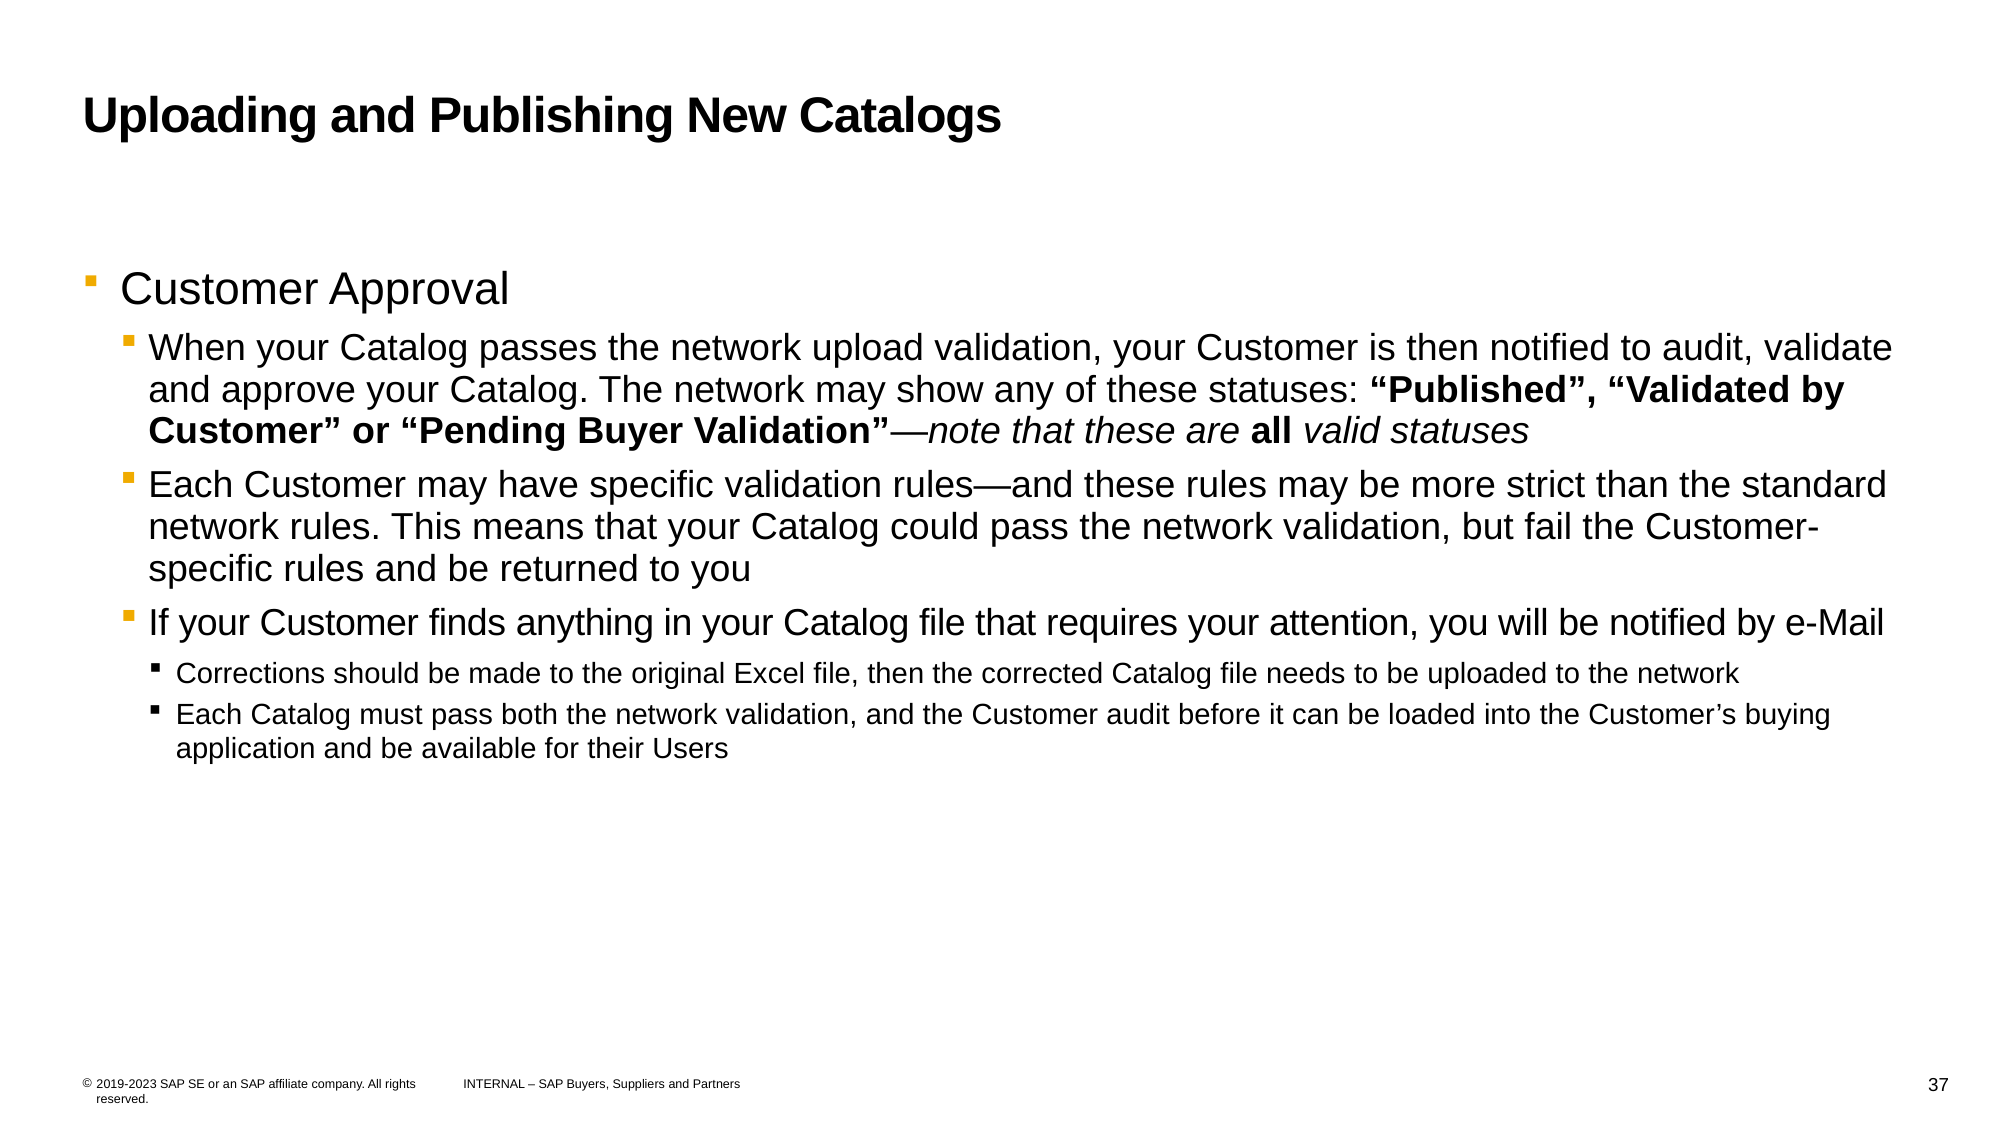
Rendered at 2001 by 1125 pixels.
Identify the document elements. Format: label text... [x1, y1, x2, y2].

title Uploading and Publishing New Catalogs [82, 82, 1918, 144]
list Customer Approval When your Catalog passes the network upload validation, your Customer is then notified to audit, validate and approve your Catalog. The network may show any of these statuses: “Published”, “Validated by Customer” or “Pending Buyer Validation”—note that these are all valid statuses Each Customer may have specific validation rules—and these rules may be more strict than the standard network rules. This means that your Catalog could pass the network validation, but fail the Customer-specific rules and be returned to you If your Customer finds anything in your Catalog file that requires your attention, you will be notified by e-Mail Corrections should be made to the original Excel file, then the corrected Catalog file needs to be uploaded to the network Each Catalog must pass both the network validation, and the Customer audit before it can be loaded into the Customer’s buying application and be available for their Users [82, 265, 1918, 1040]
